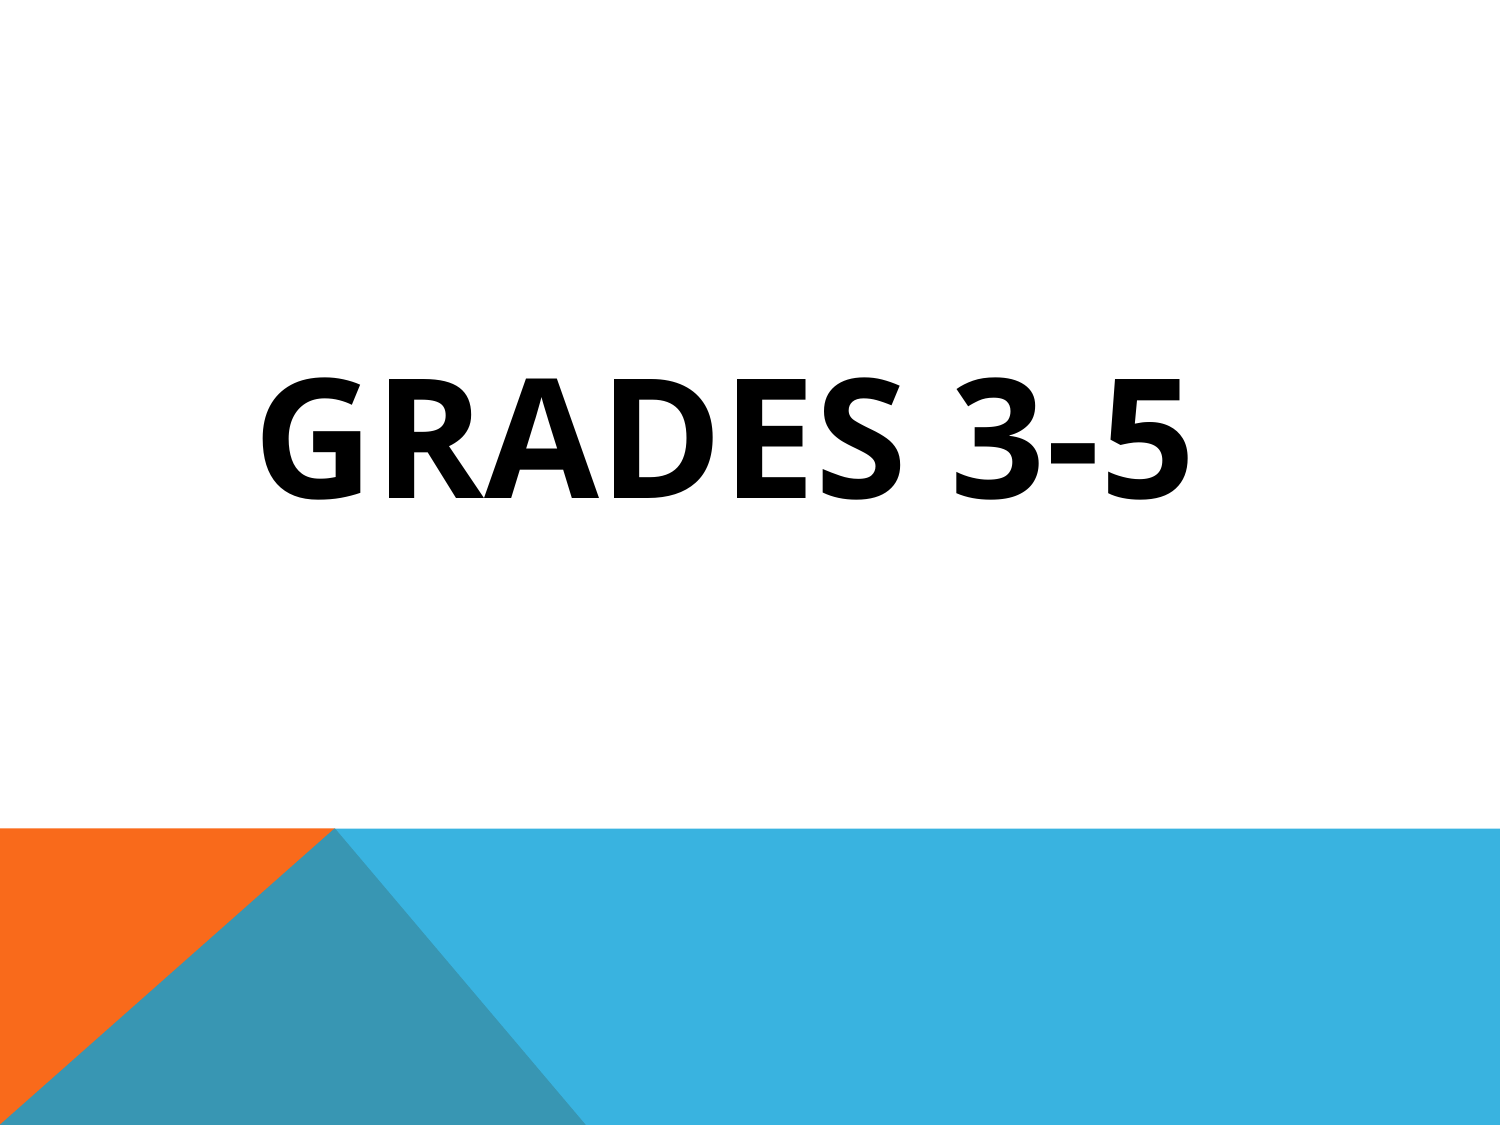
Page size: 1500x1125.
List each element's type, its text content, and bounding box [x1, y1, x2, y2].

text_box GRADES 3-5 [37, 324, 1413, 540]
